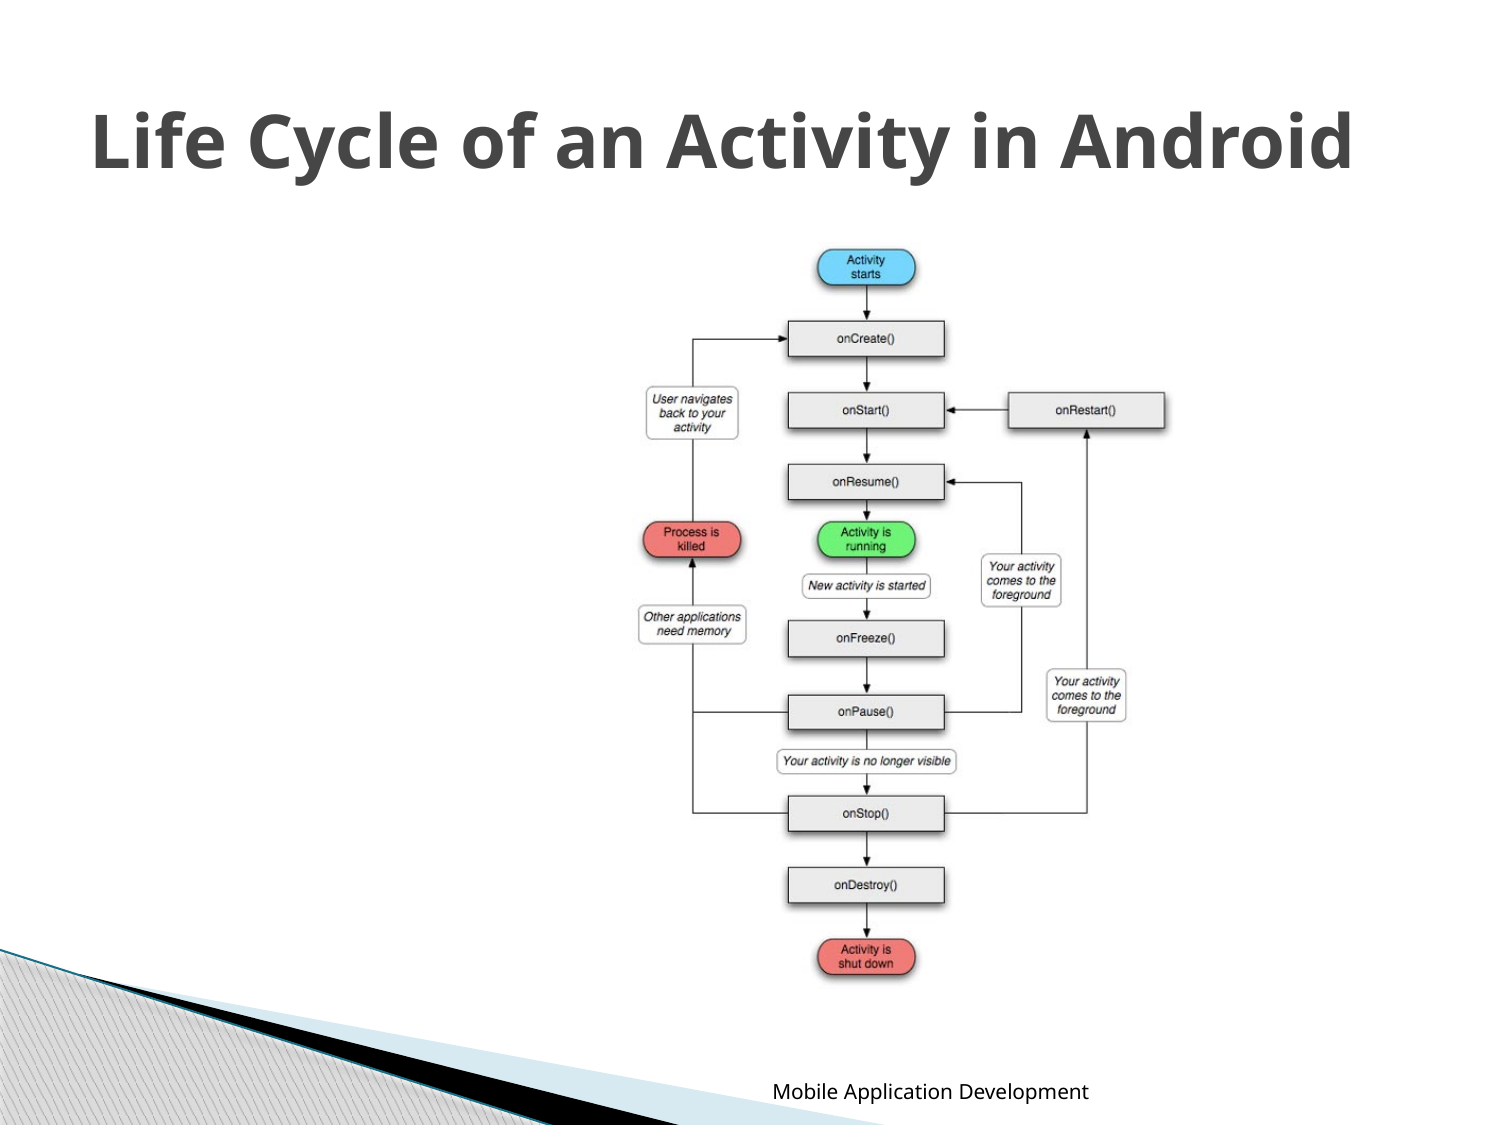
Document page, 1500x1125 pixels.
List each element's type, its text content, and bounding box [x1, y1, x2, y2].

footer Mobile Application Development [718, 1051, 1105, 1112]
picture [631, 242, 1176, 989]
title Life Cycle of an Activity in Android [75, 45, 1425, 233]
